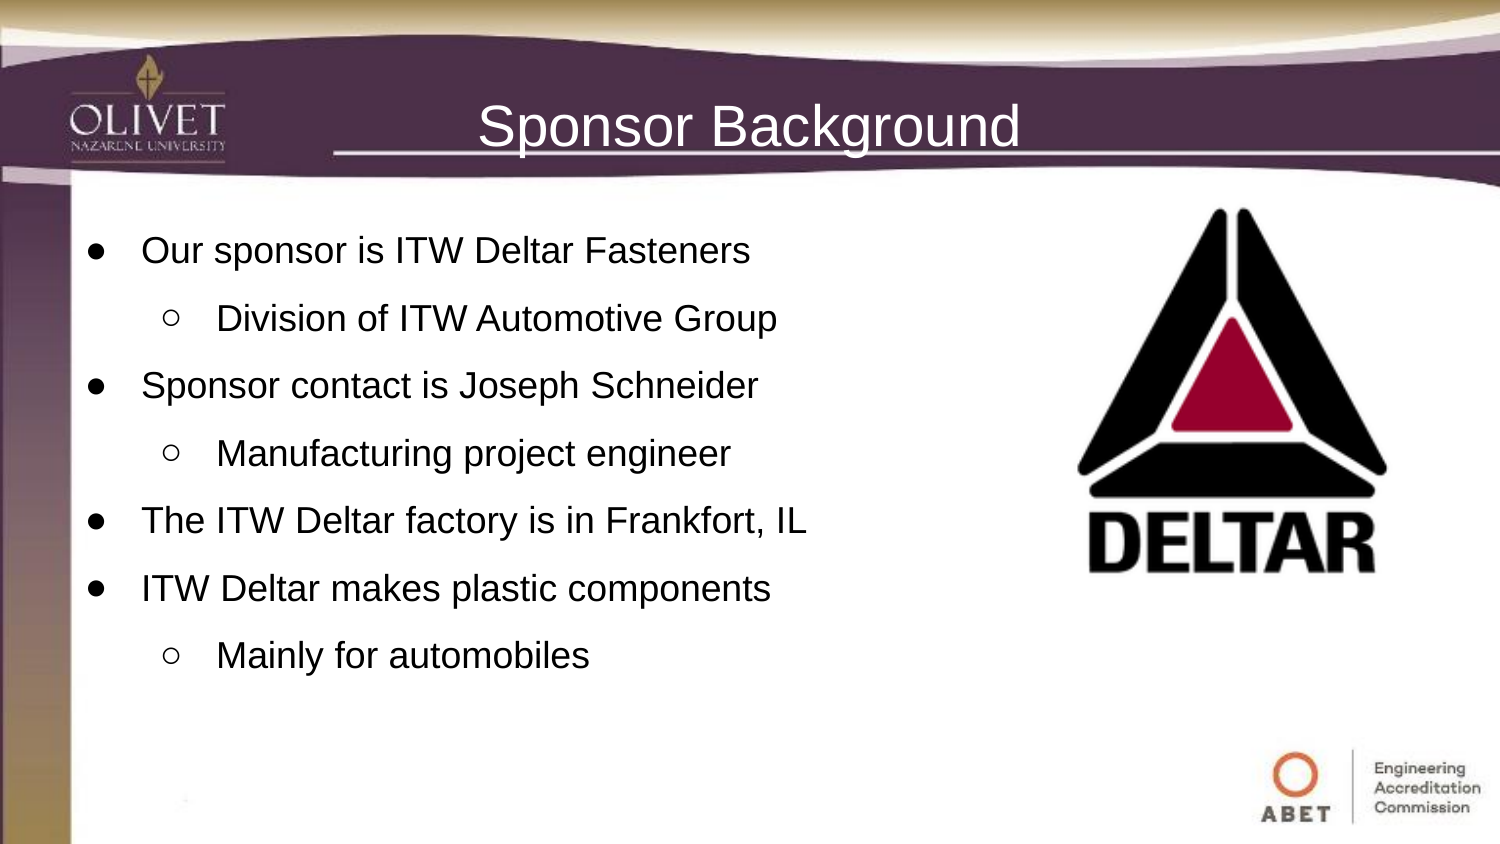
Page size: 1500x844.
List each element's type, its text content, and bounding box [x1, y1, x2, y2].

title Sponsor Background [51, 72, 1449, 167]
picture [0, 0, 1500, 844]
list Our sponsor is ITW Deltar Fasteners Division of ITW Automotive Group Sponsor contact is Joseph Schneider Manufacturing project engineer The ITW Deltar factory is in Frankfort, IL ITW Deltar makes plastic components Mainly for automobiles [51, 189, 1056, 796]
